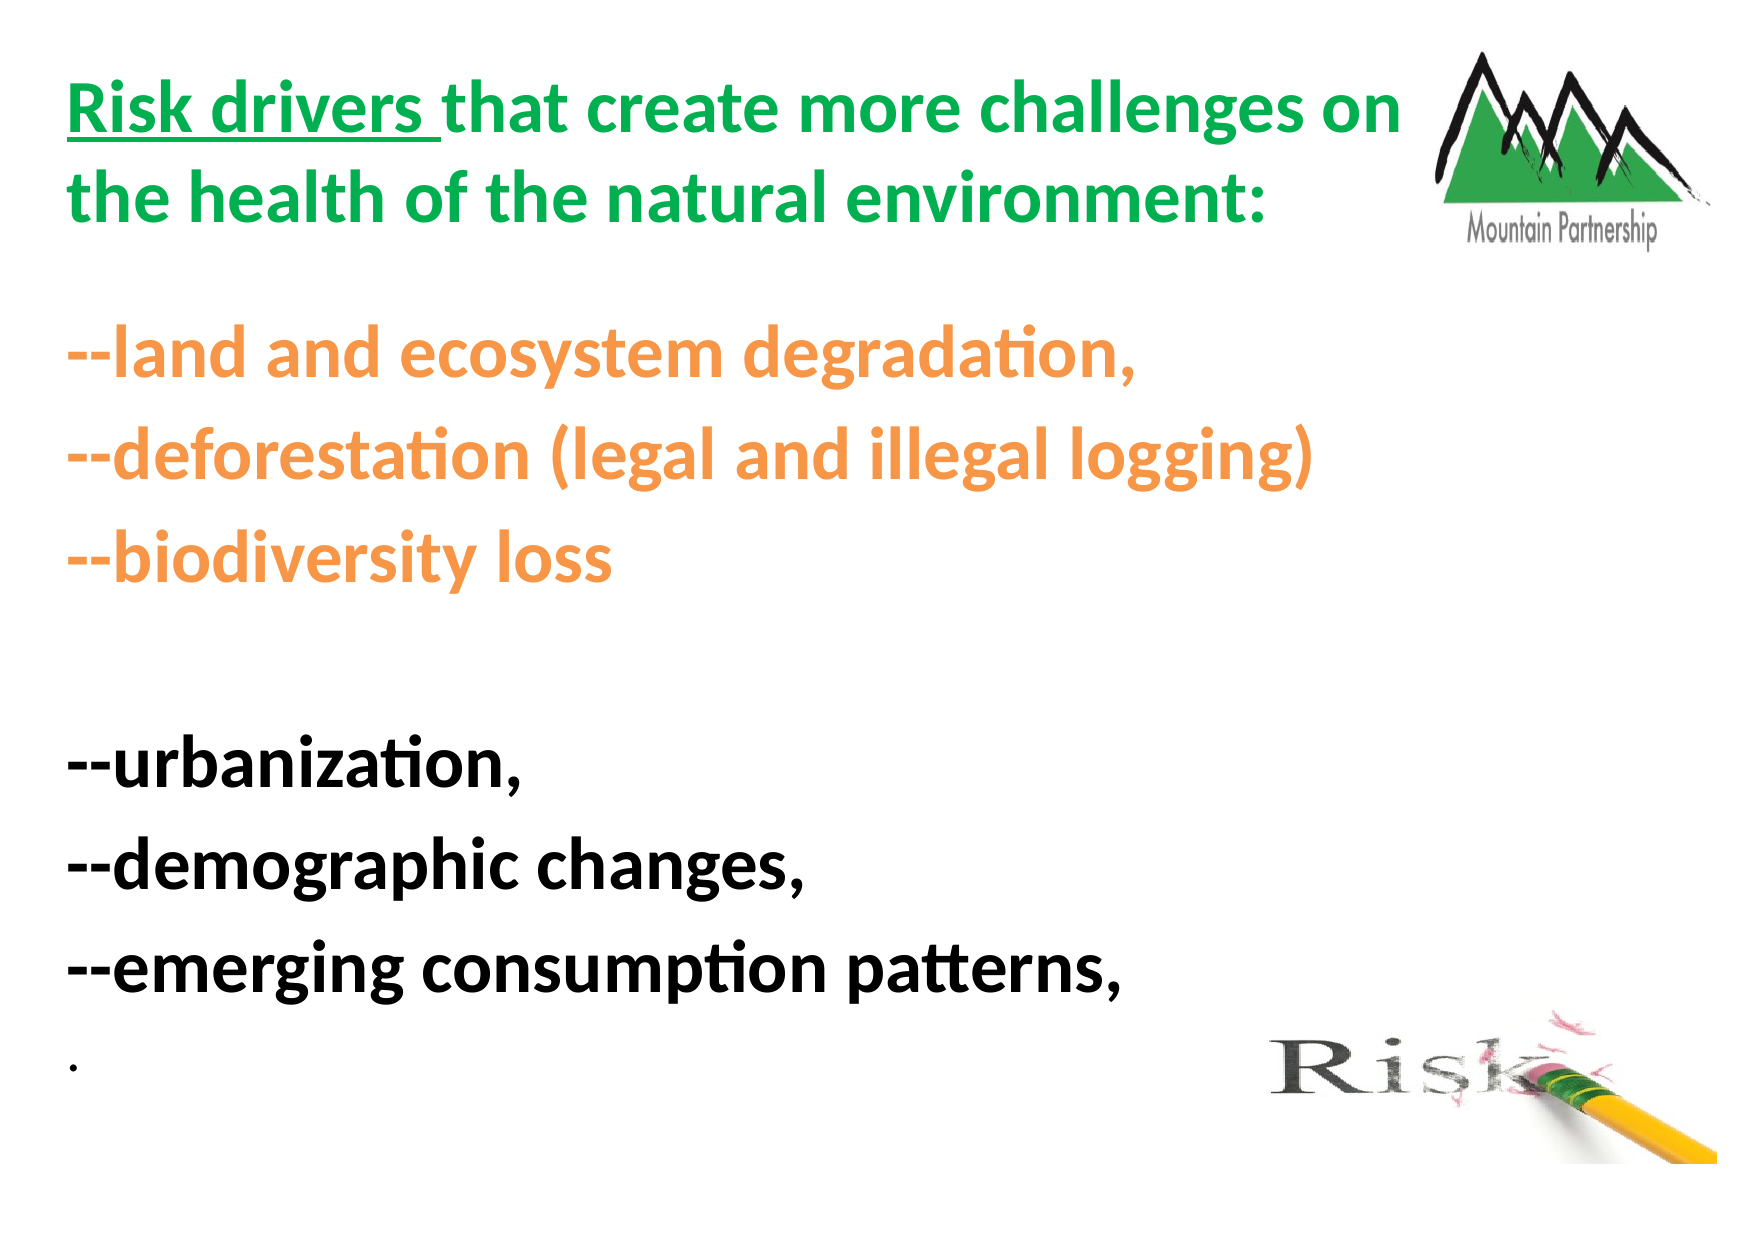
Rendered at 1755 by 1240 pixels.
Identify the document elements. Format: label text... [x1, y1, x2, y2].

picture [1201, 995, 1718, 1165]
text_box --land and ecosystem degradation, --deforestation (legal and illegal logging) --biodiversity loss --urbanization, --demographic changes, --emerging consumption patterns, . [52, 294, 1479, 1091]
picture [1426, 39, 1718, 264]
text_box Risk drivers that create more challenges on the health of the natural environment: [52, 49, 1421, 245]
